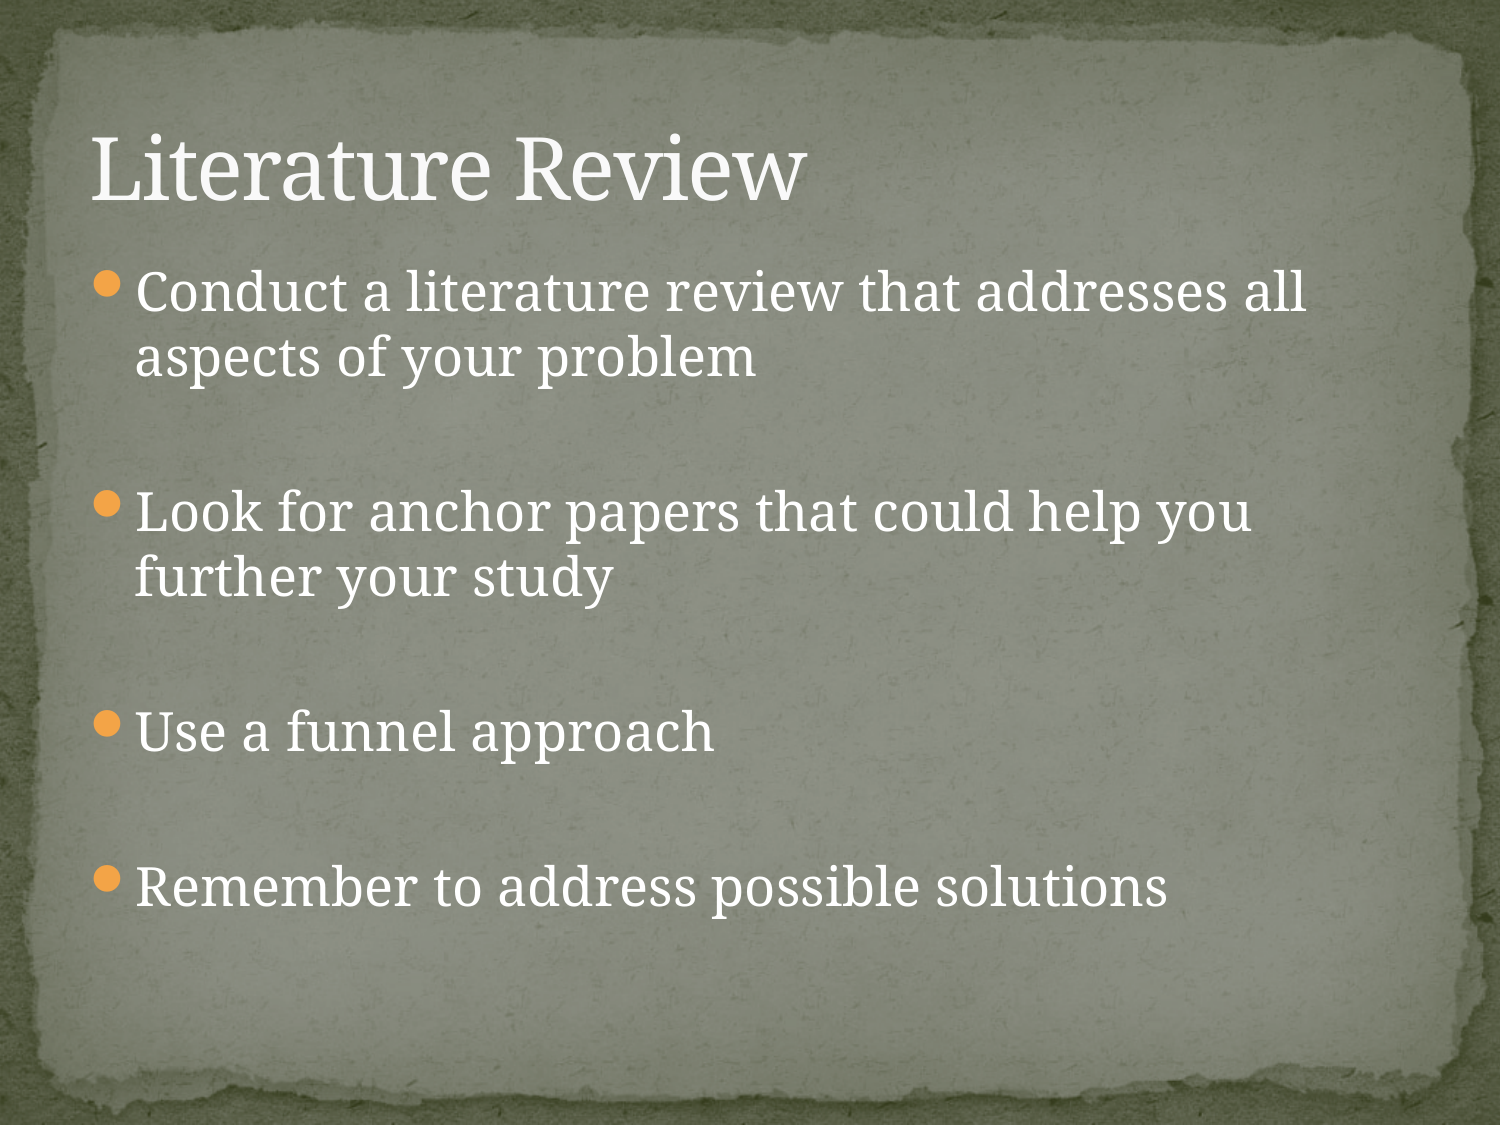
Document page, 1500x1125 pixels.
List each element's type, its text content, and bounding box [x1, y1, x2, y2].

list Conduct a literature review that addresses all aspects of your problem Look for anchor papers that could help you further your study Use a funnel approach Remember to address possible solutions [75, 249, 1425, 1000]
title Literature Review [74, 24, 1425, 225]
